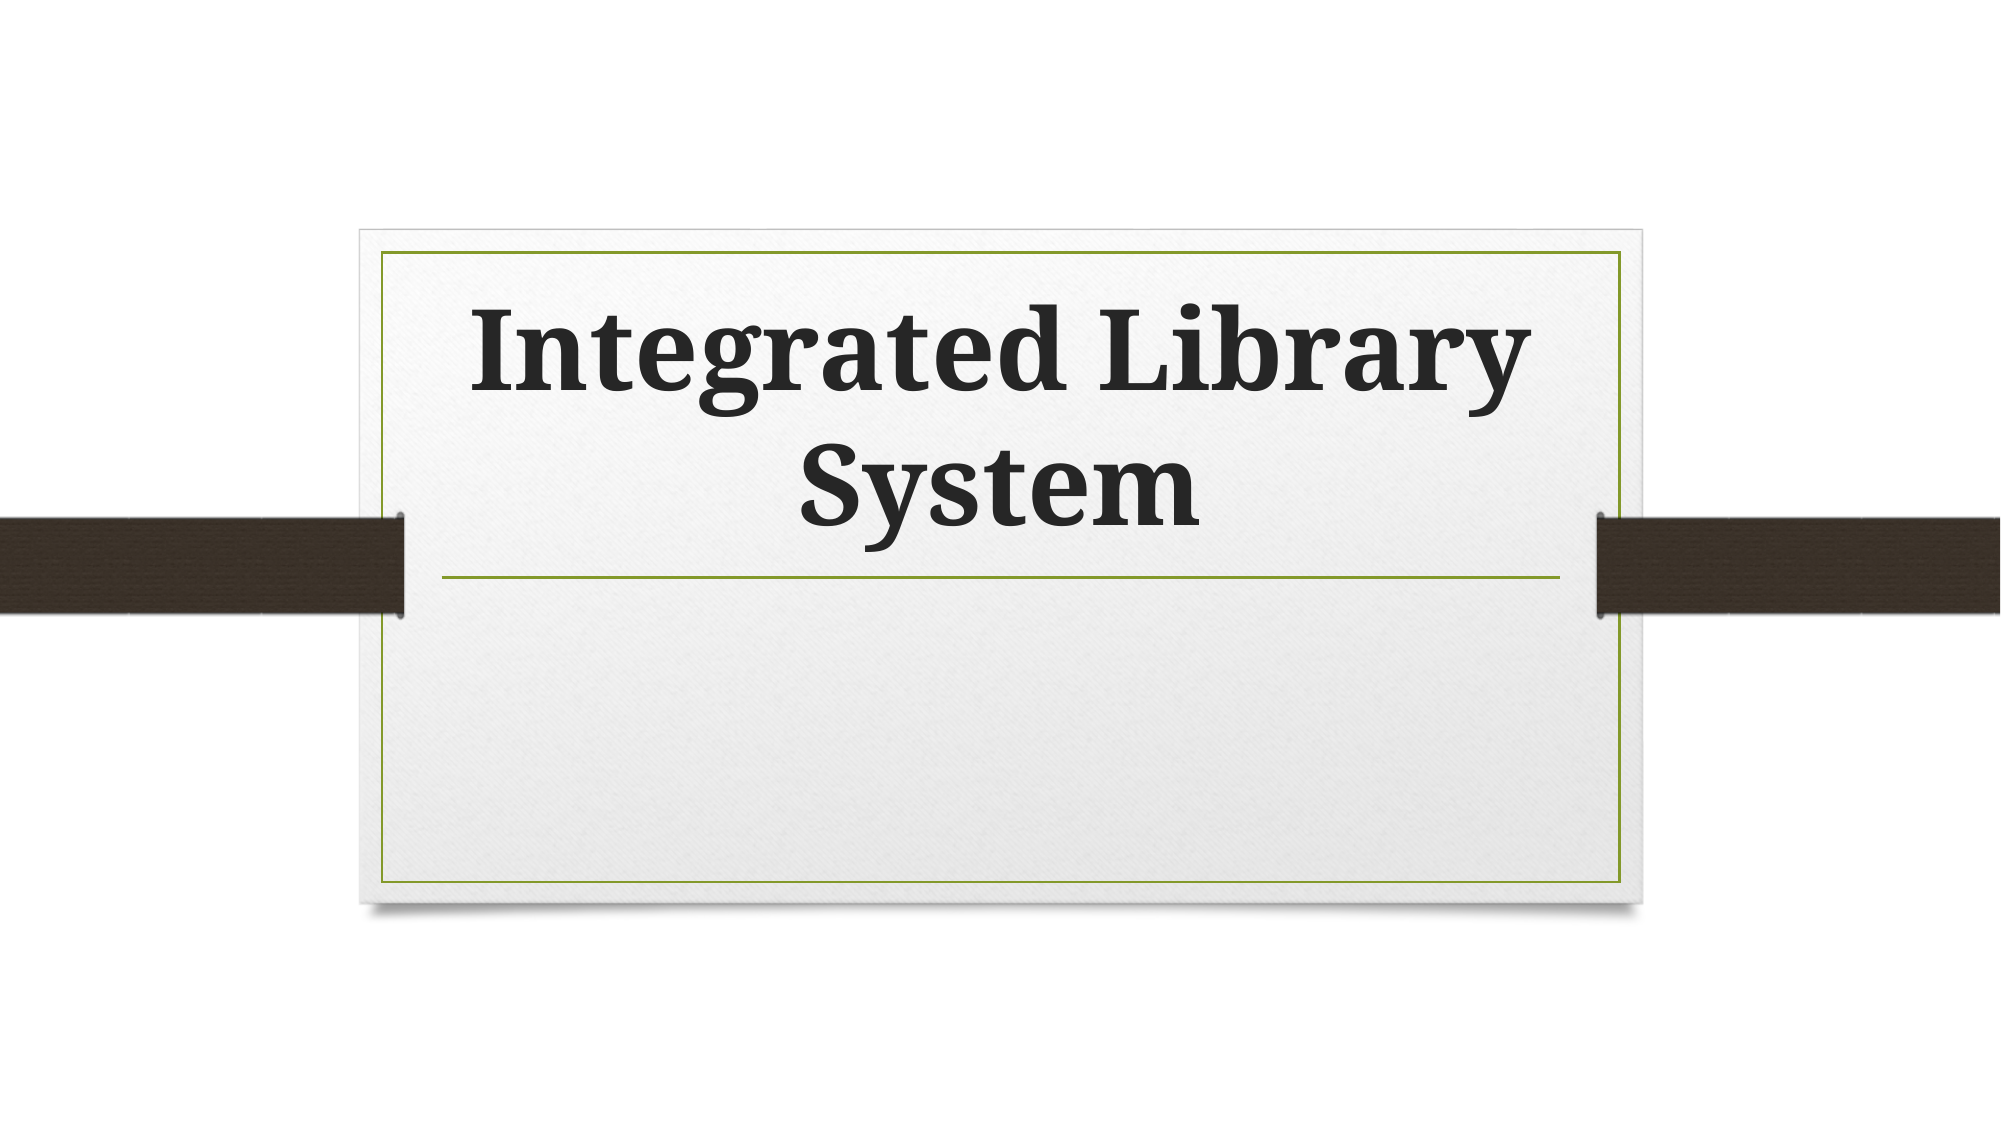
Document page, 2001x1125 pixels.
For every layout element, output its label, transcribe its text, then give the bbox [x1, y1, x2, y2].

title Integrated Library System [441, 306, 1560, 556]
picture [0, 0, 2001, 1125]
